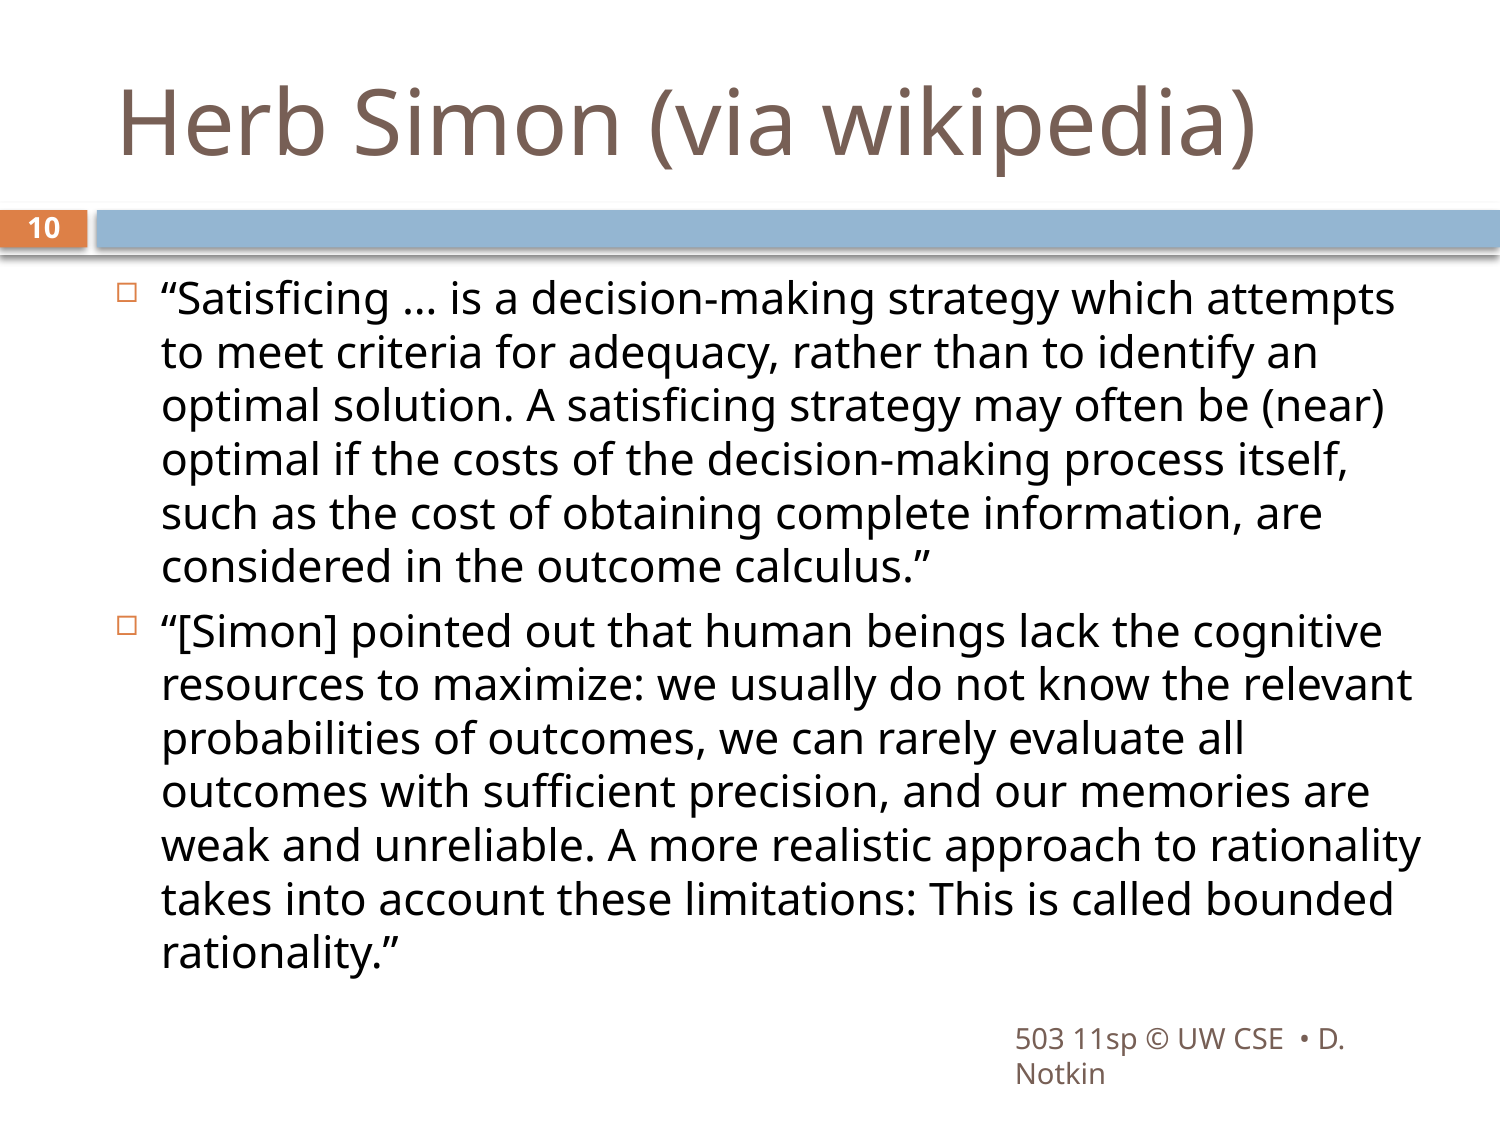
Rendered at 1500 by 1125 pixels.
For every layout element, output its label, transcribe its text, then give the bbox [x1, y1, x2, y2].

slide_number 10 [0, 208, 88, 249]
list “Satisficing … is a decision-making strategy which attempts to meet criteria for adequacy, rather than to identify an optimal solution. A satisficing strategy may often be (near) optimal if the costs of the decision-making process itself, such as the cost of obtaining complete information, are considered in the outcome calculus.” “[Simon] pointed out that human beings lack the cognitive resources to maximize: we usually do not know the relevant probabilities of outcomes, we can rarely evaluate all outcomes with sufficient precision, and our memories are weak and unreliable. A more realistic approach to rationality takes into account these limitations: This is called bounded rationality.” [100, 262, 1438, 1000]
title Herb Simon (via wikipedia) [100, 37, 1438, 200]
slide_number 503 11sp © UW CSE • D. Notkin [999, 1025, 1438, 1085]
